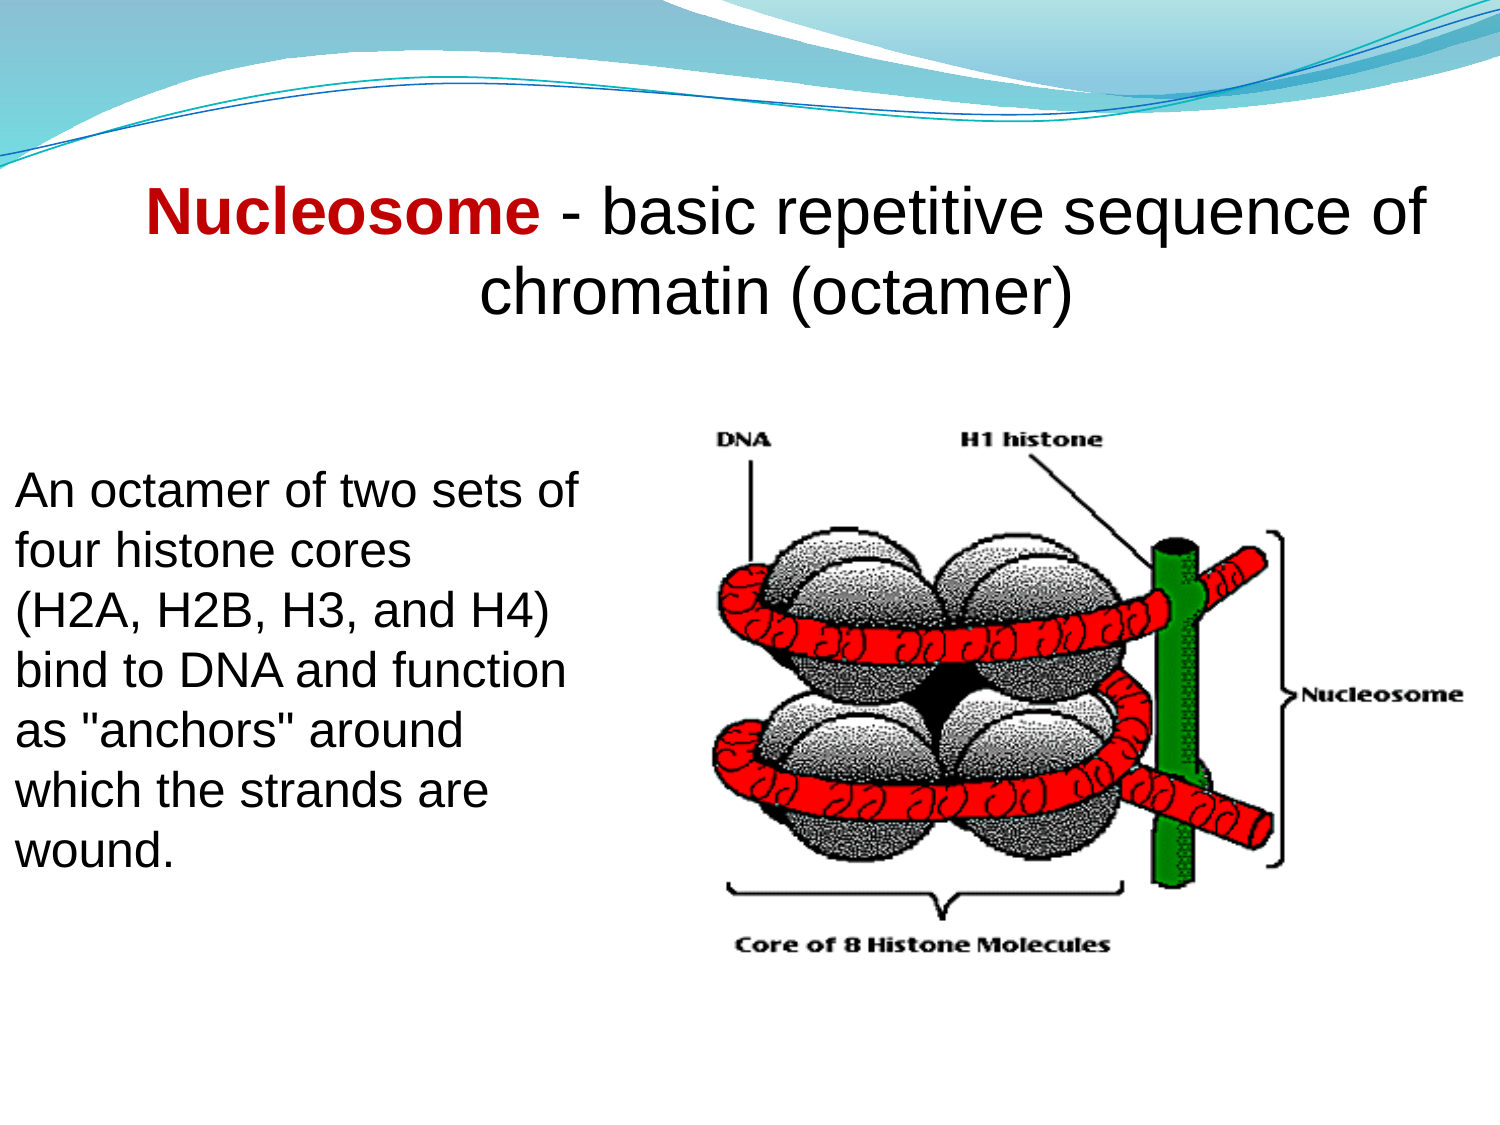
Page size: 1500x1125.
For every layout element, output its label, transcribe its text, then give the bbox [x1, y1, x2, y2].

picture [587, 387, 1500, 974]
text_box An octamer of two sets of four histone cores (H2A, H2B, H3, and H4) bind to DNA and function as "anchors" around which the strands are wound. [0, 449, 580, 885]
title Nucleosome - basic repetitive sequence of chromatin (octamer) [96, 140, 1459, 328]
